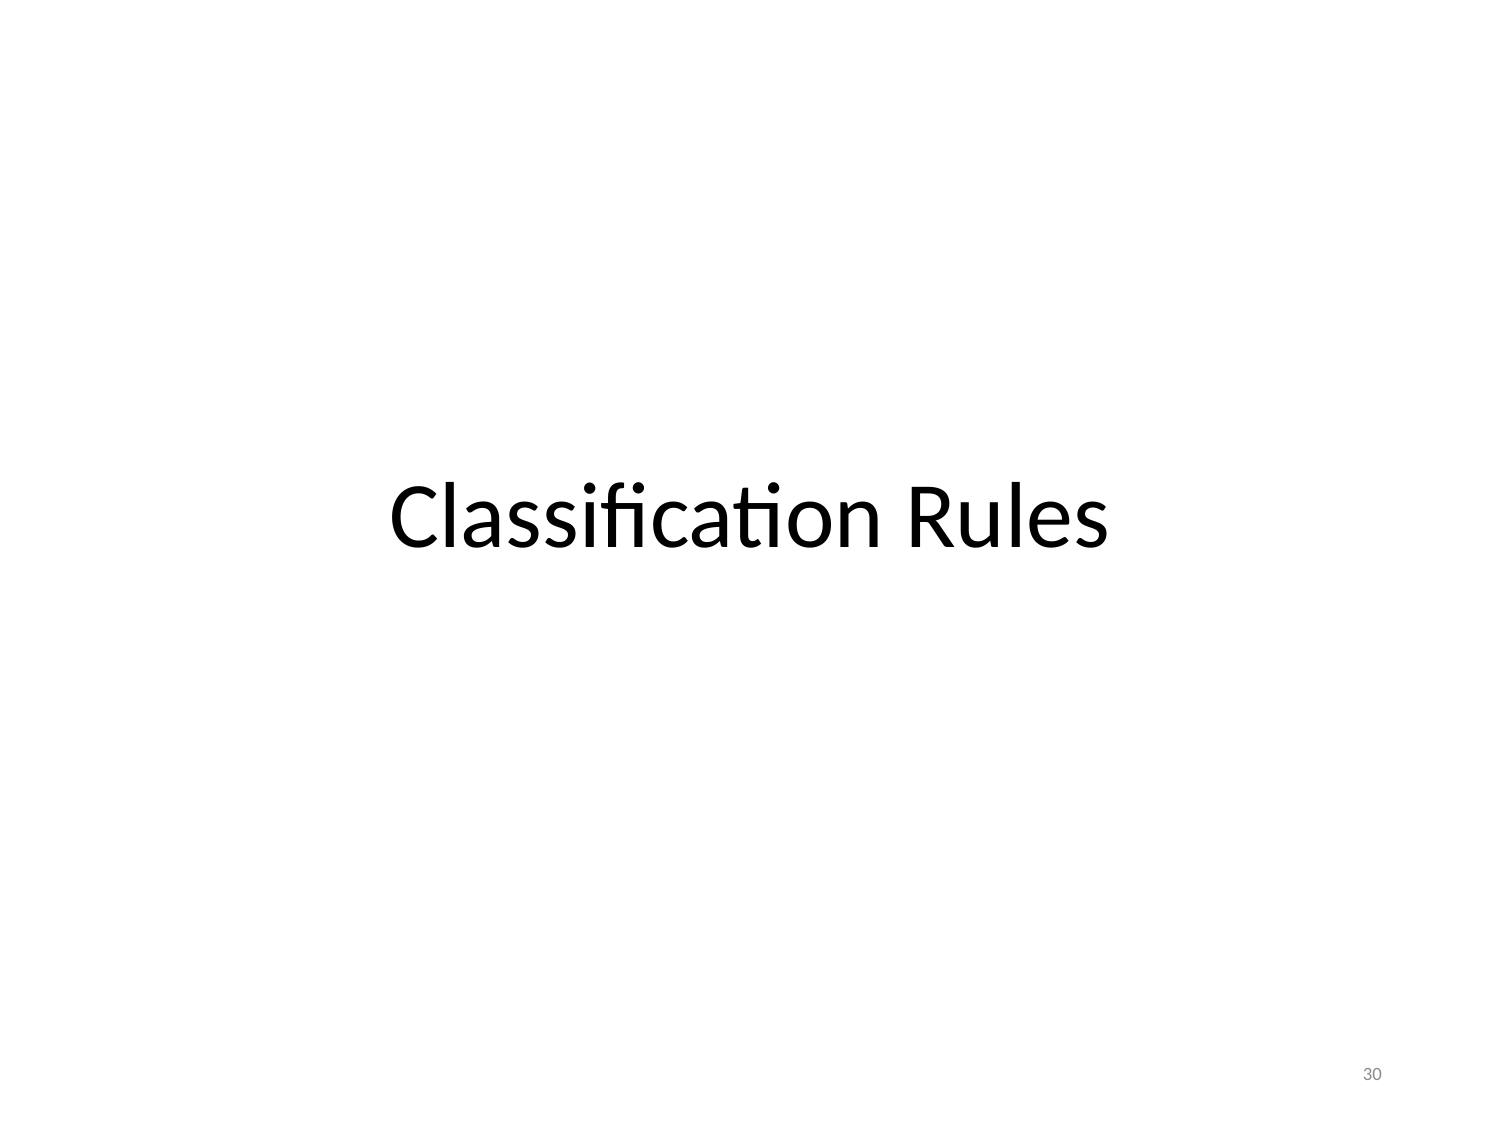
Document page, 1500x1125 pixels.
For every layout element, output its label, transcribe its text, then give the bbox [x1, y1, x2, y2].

slide_number 30 [1059, 1042, 1397, 1103]
title Classification Rules [187, 184, 1313, 576]
